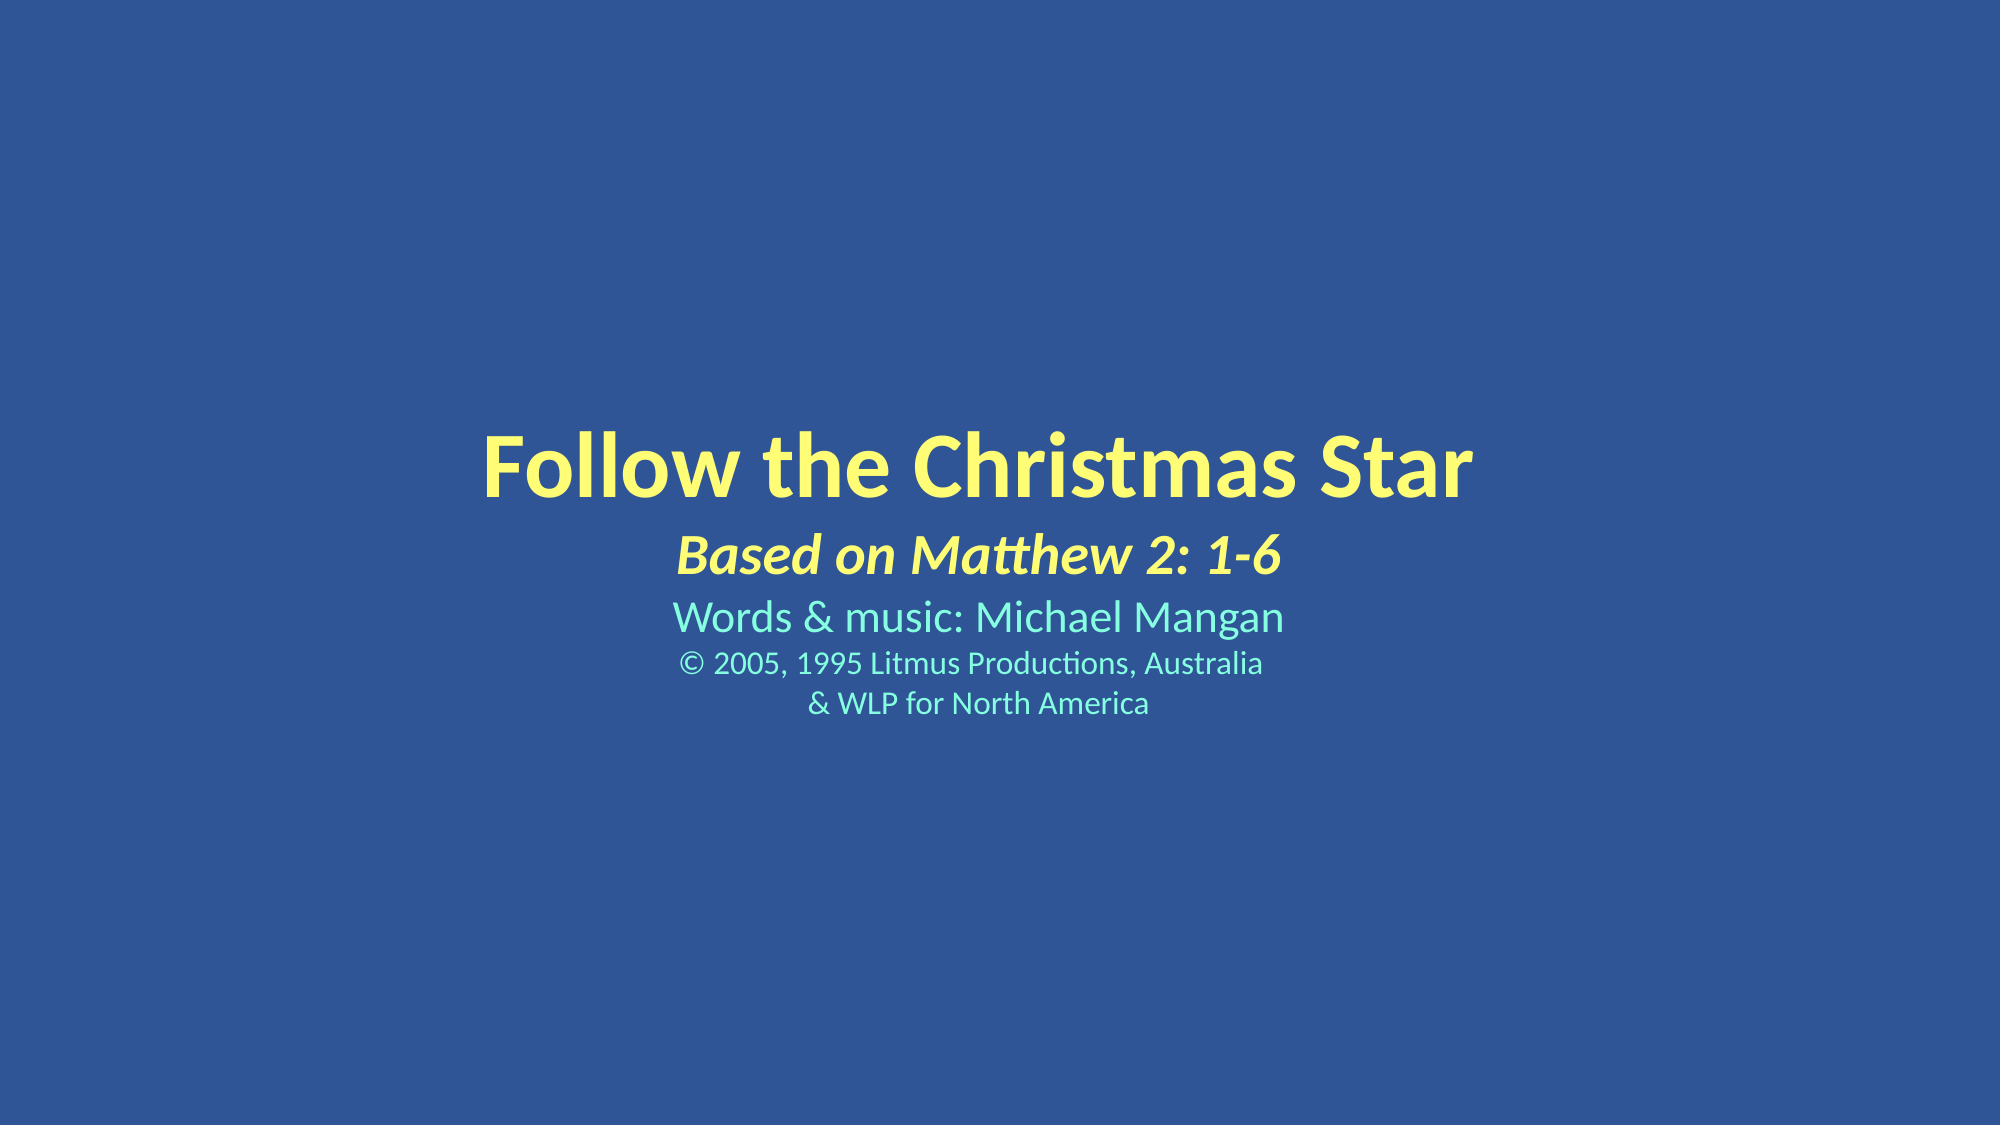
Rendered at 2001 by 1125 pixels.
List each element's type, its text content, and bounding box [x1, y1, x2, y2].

text_box Follow the Christmas Star Based on Matthew 2: 1-6 Words & music: Michael Mangan © 2005, 1995 Litmus Productions, Australia & WLP for North America [291, 403, 1667, 722]
